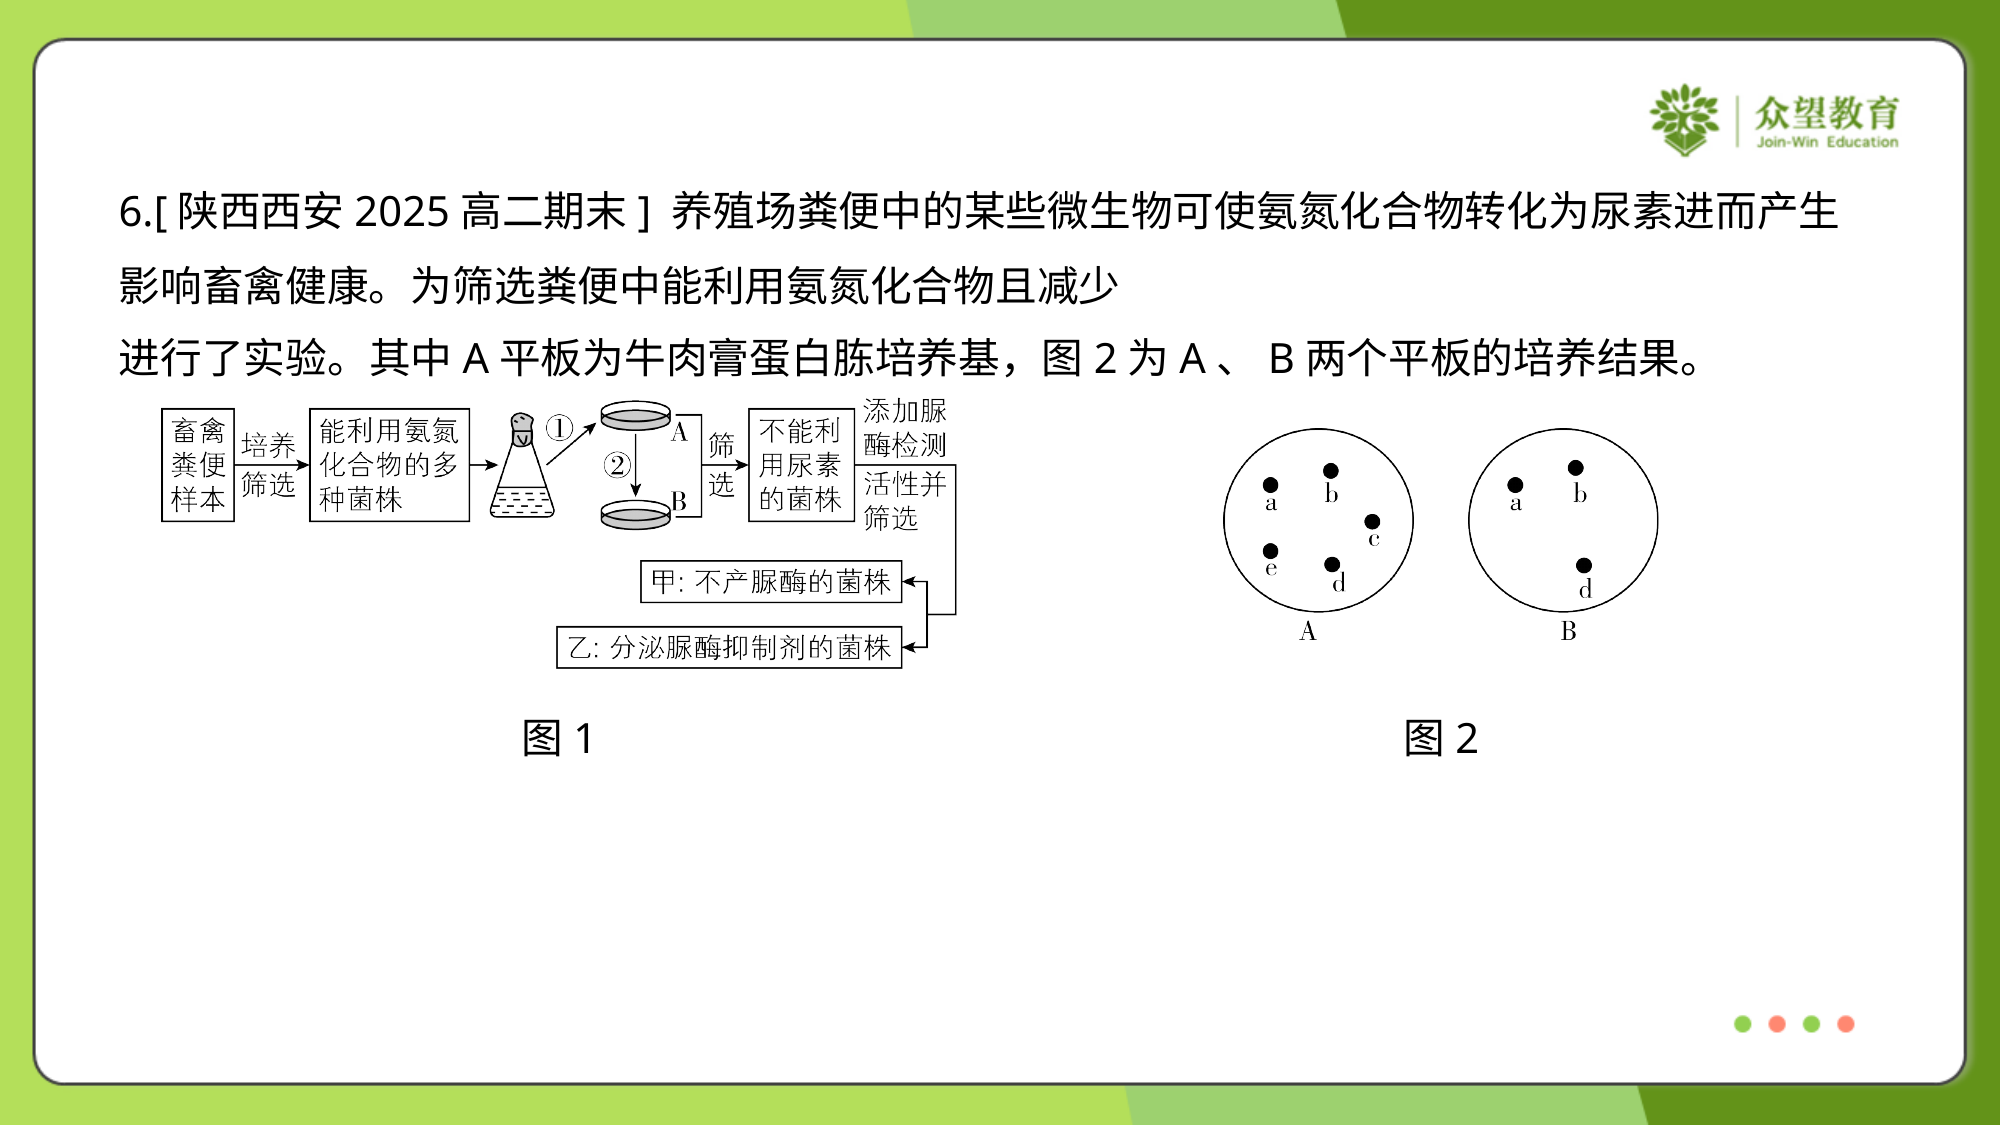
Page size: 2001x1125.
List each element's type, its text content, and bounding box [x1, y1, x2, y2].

picture [0, 0, 2000, 1125]
text_box 图1 [521, 688, 598, 823]
text_box 图2 [1403, 688, 1480, 823]
